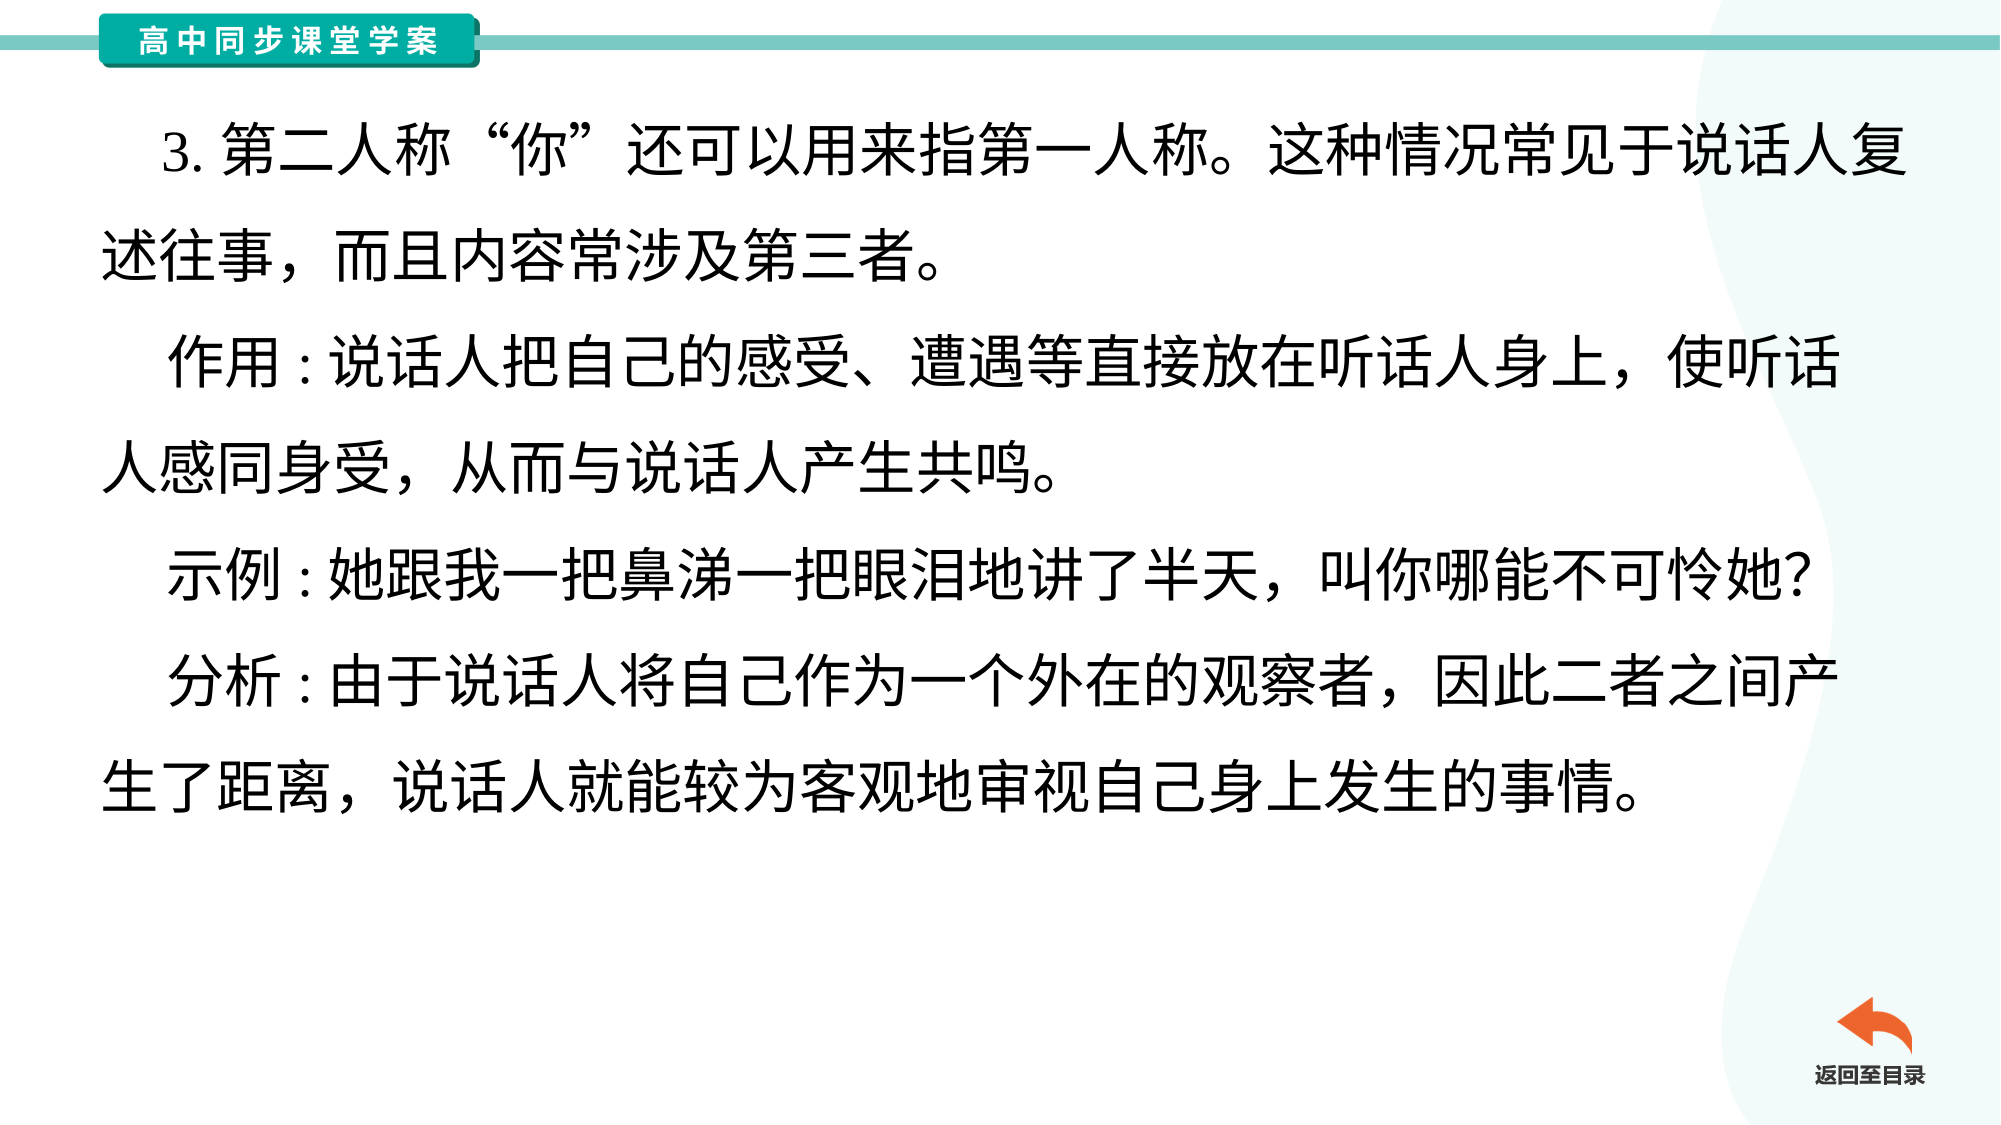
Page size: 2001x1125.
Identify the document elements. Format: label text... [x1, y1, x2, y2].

text_box 3.第二人称“你”还可以用来指第一人称。这种情况常见于说话人复 述往事，而且内容常涉及第三者。 作用:说话人把自己的感受、遭遇等直接放在听话人身上，使听话 人感同身受，从而与说话人产生共鸣。 示例:她跟我一把鼻涕一把眼泪地讲了半天，叫你哪能不可怜她？ 分析:由于说话人将自己作为一个外在的观察者，因此二者之间产 生了距离，说话人就能较为客观地审视自己身上发生的事情。 [100, 76, 1899, 821]
picture [0, 0, 2000, 1125]
